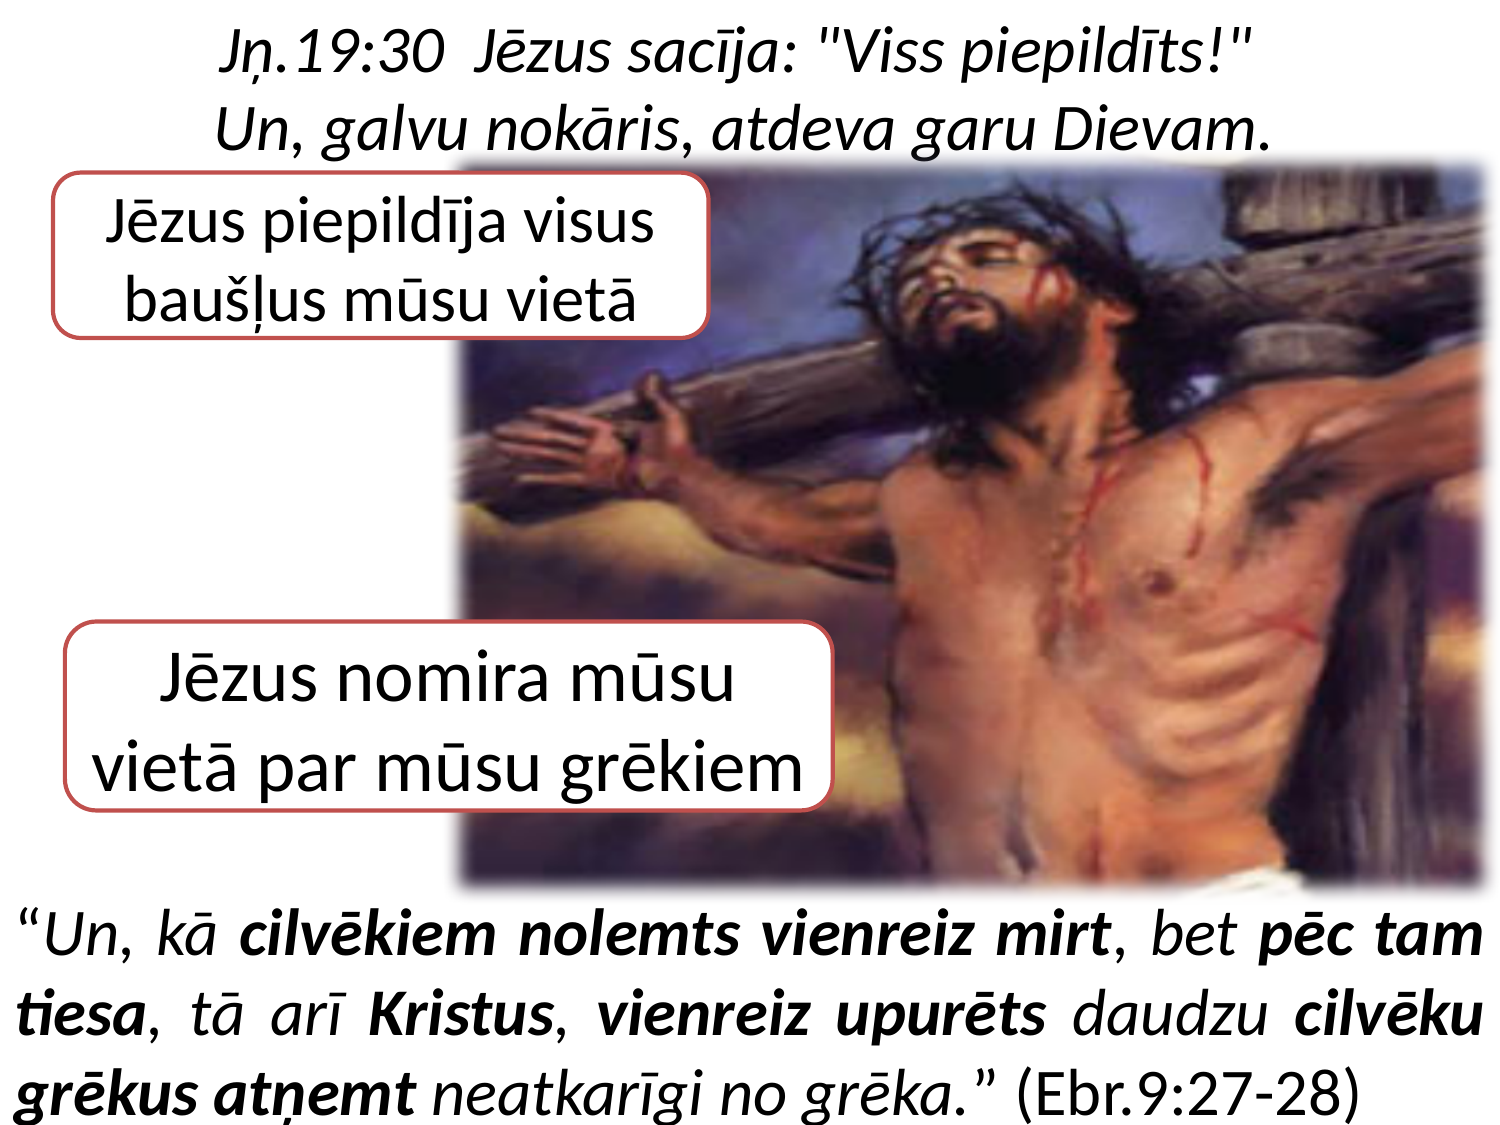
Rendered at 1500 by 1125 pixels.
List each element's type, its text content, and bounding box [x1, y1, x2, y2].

list Jņ.19:30 Jēzus sacīja: "Viss piepildīts!" Un, galvu nokāris, atdeva garu Dievam. [0, 14, 1489, 270]
text_box Jēzus piepildīja visus baušļus mūsu vietā [50, 170, 437, 341]
text_box “Un, kā cilvēkiem nolemts vienreiz mirt, bet pēc tam tiesa, tā arī Kristus, vienreiz upurēts daudzu cilvēku grēkus atņemt neatkarīgi no grēka.” (Ebr.9:27-28) [0, 881, 1500, 1125]
text_box Jēzus nomira mūsu vietā par mūsu grēkiem [62, 619, 437, 813]
picture [442, 148, 1500, 906]
